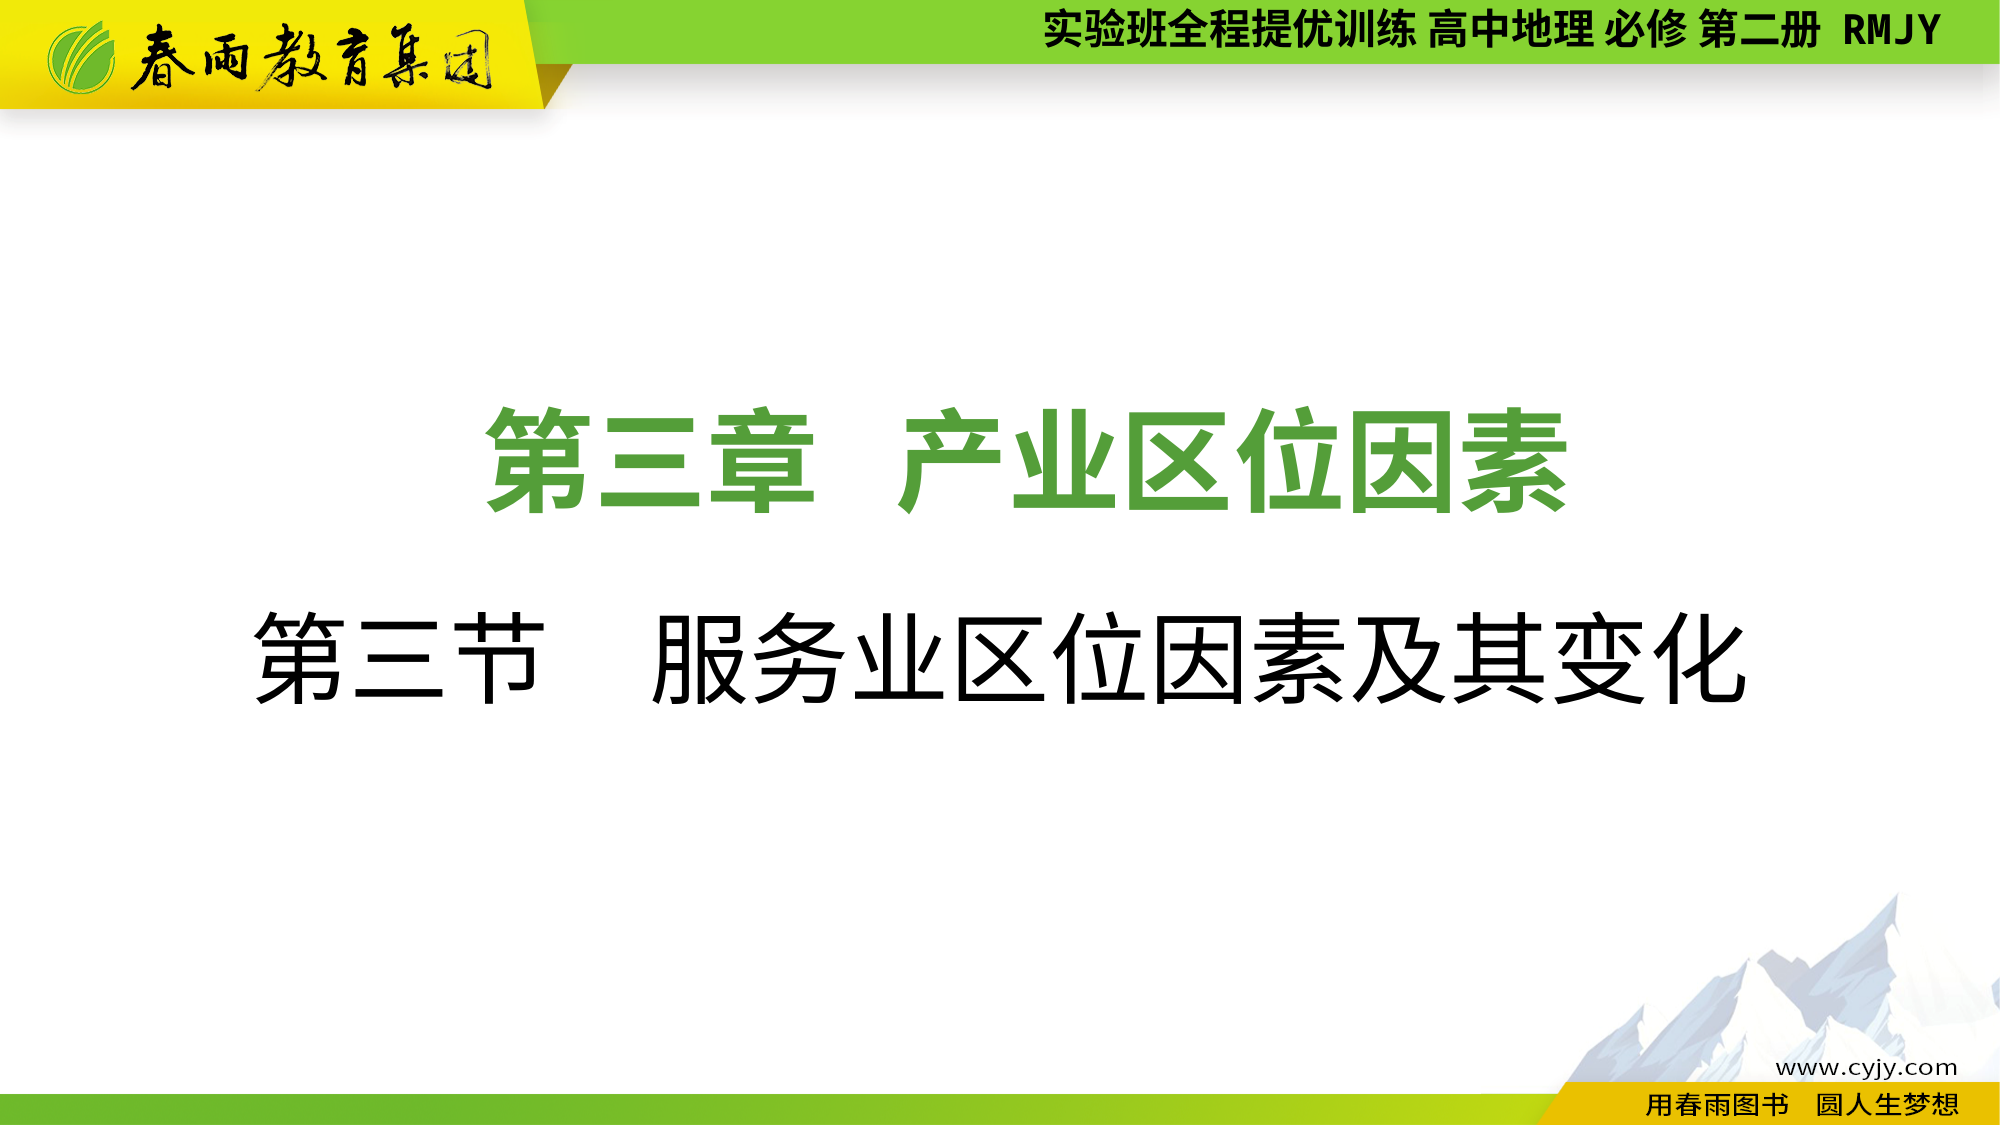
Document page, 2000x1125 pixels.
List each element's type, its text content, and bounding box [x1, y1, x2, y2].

picture [0, 0, 2000, 1125]
text_box 第三节 服务业区位因素及其变化 [54, 528, 1946, 724]
text_box 第三章 产业区位因素 [54, 316, 1946, 528]
